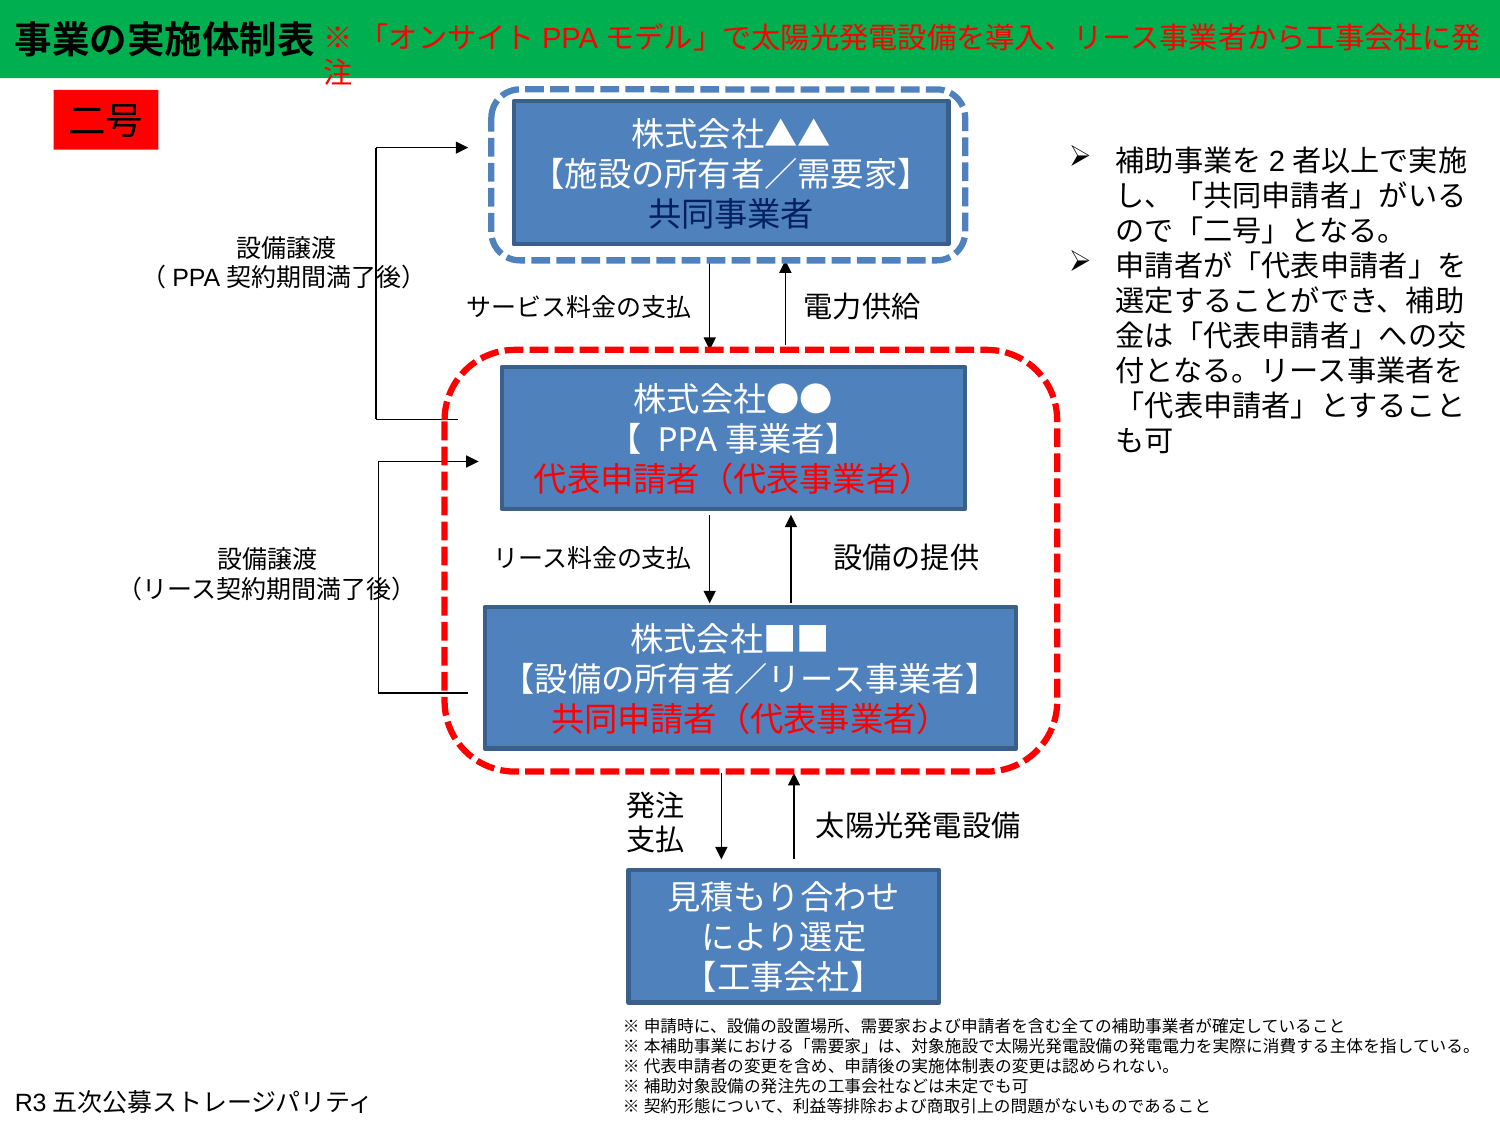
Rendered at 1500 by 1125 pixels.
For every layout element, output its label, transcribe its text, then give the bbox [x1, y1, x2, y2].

text_box 補助事業を2者以上で実施し、「共同申請者」がいるので「二号」となる。 申請者が「代表申請者」を選定することができ、補助金は「代表申請者」への交付となる。リース事業者を「代表申請者」とすることも可 [1054, 134, 1500, 465]
text_box 太陽光発電設備 [801, 799, 1058, 850]
text_box [442, 347, 1060, 774]
text_box 見積もり合わせ により選定 【工事会社】 [626, 868, 941, 1005]
text_box 電力供給 [790, 280, 939, 331]
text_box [375, 147, 469, 420]
text_box ※「オンサイトPPAモデル」で太陽光発電設備を導入、リース事業者から工事会社に発注 [308, 12, 1500, 97]
text_box 株式会社▲▲ 【施設の所有者／需要家】 共同事業者 [512, 99, 951, 246]
text_box 設備譲渡 （PPA契約期間満了後） [126, 224, 370, 300]
text_box 二号 [53, 89, 159, 150]
text_box 設備譲渡 （リース契約期間満了後） [70, 536, 373, 611]
text_box サービス料金の支払 [473, 283, 705, 329]
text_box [378, 461, 479, 694]
text_box [489, 87, 968, 263]
text_box 発注 支払 [611, 779, 750, 865]
